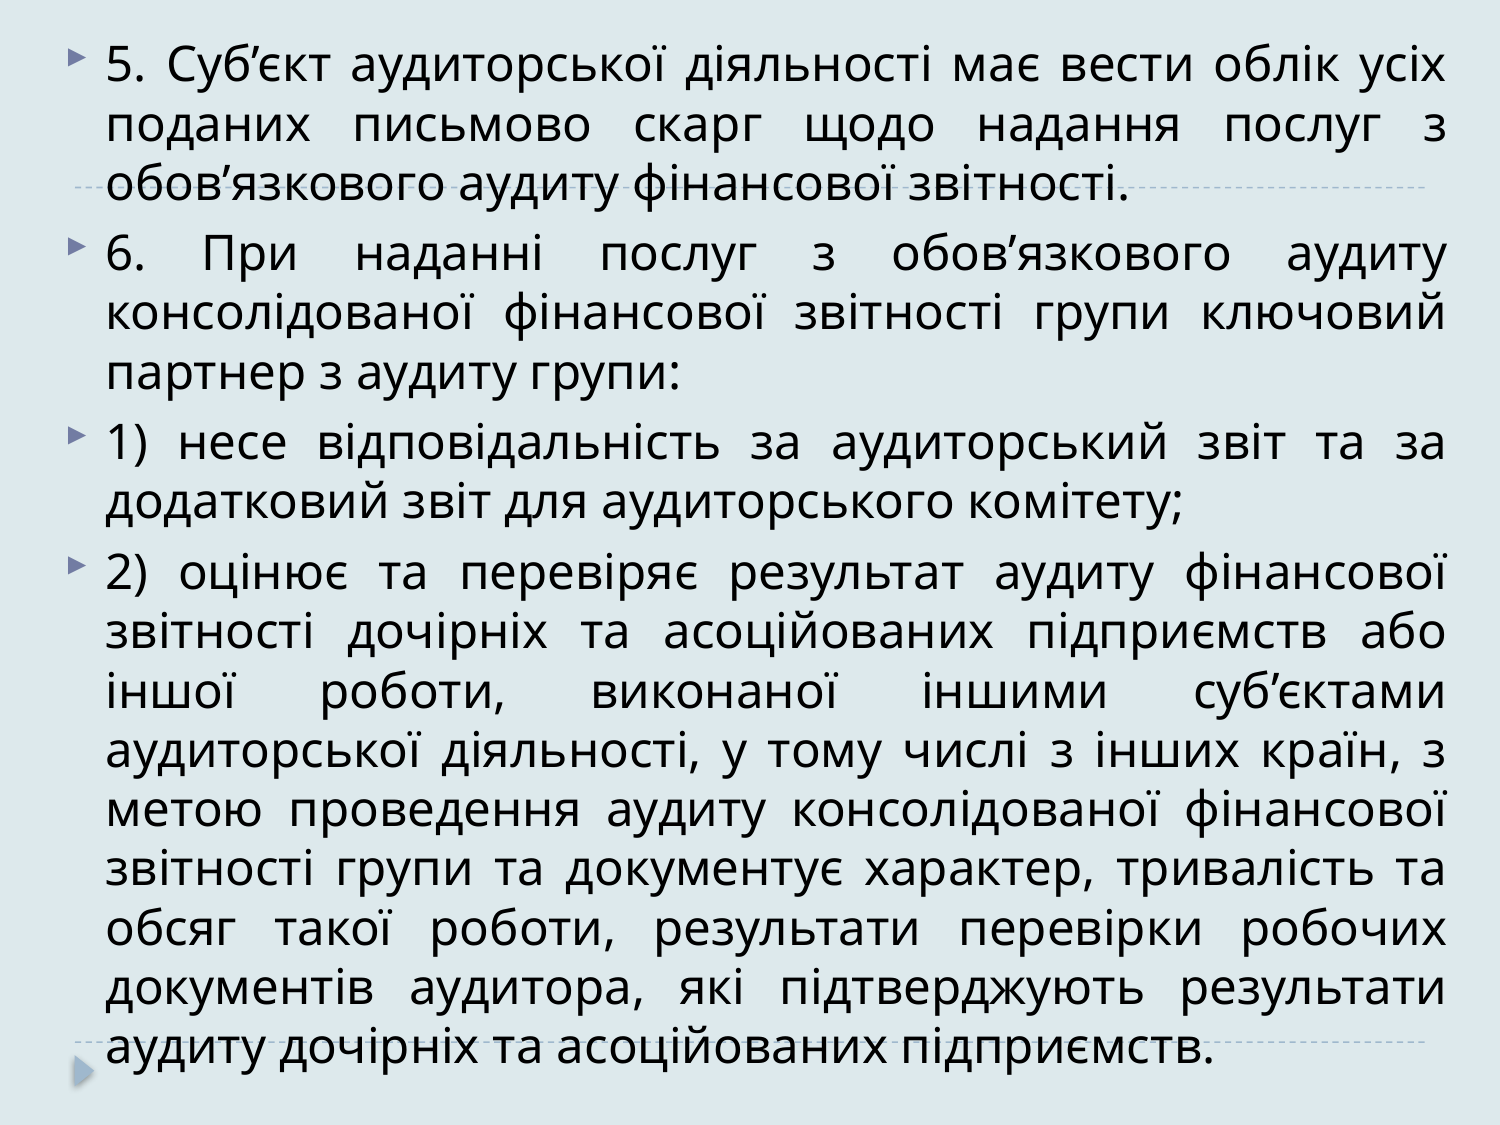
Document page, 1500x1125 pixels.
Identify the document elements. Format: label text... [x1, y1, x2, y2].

list 5. Суб’єкт аудиторської діяльності має вести облік усіх поданих письмово скарг щодо надання послуг з обов’язкового аудиту фінансової звітності. 6. При наданні послуг з обов’язкового аудиту консолідованої фінансової звітності групи ключовий партнер з аудиту групи: 1) несе відповідальність за аудиторський звіт та за додатковий звіт для аудиторського комітету; 2) оцінює та перевіряє результат аудиту фінансової звітності дочірніх та асоційованих підприємств або іншої роботи, виконаної іншими суб’єктами аудиторської діяльності, у тому числі з інших країн, з метою проведення аудиту консолідованої фінансової звітності групи та документує характер, тривалість та обсяг такої роботи, результати перевірки робочих документів аудитора, які підтверджують результати аудиту дочірніх та асоційованих підприємств. [50, 24, 1463, 1100]
